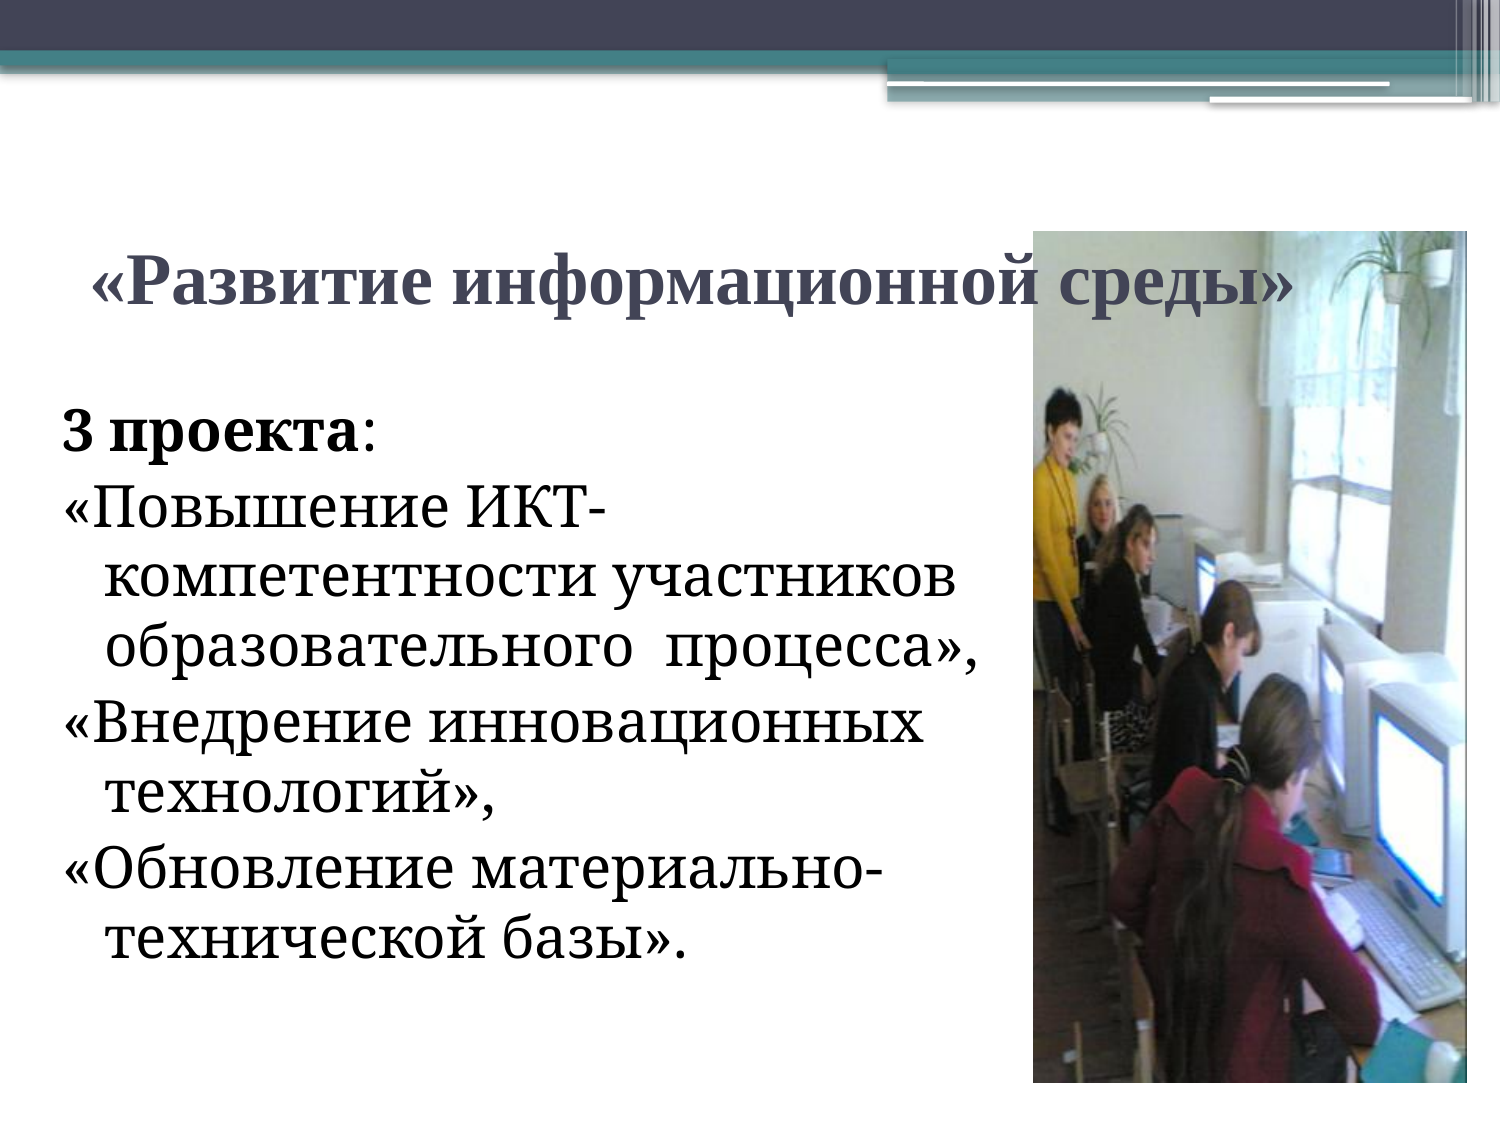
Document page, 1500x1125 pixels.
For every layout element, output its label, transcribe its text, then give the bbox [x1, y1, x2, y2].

title «Развитие информационной среды» [75, 187, 1425, 363]
picture [1033, 231, 1467, 1083]
list 3 проекта: «Повышение ИКТ-компетентности участников образовательного процесса», «Внедрение инновационных технологий», «Обновление материально-технической базы». [29, 385, 1022, 1079]
